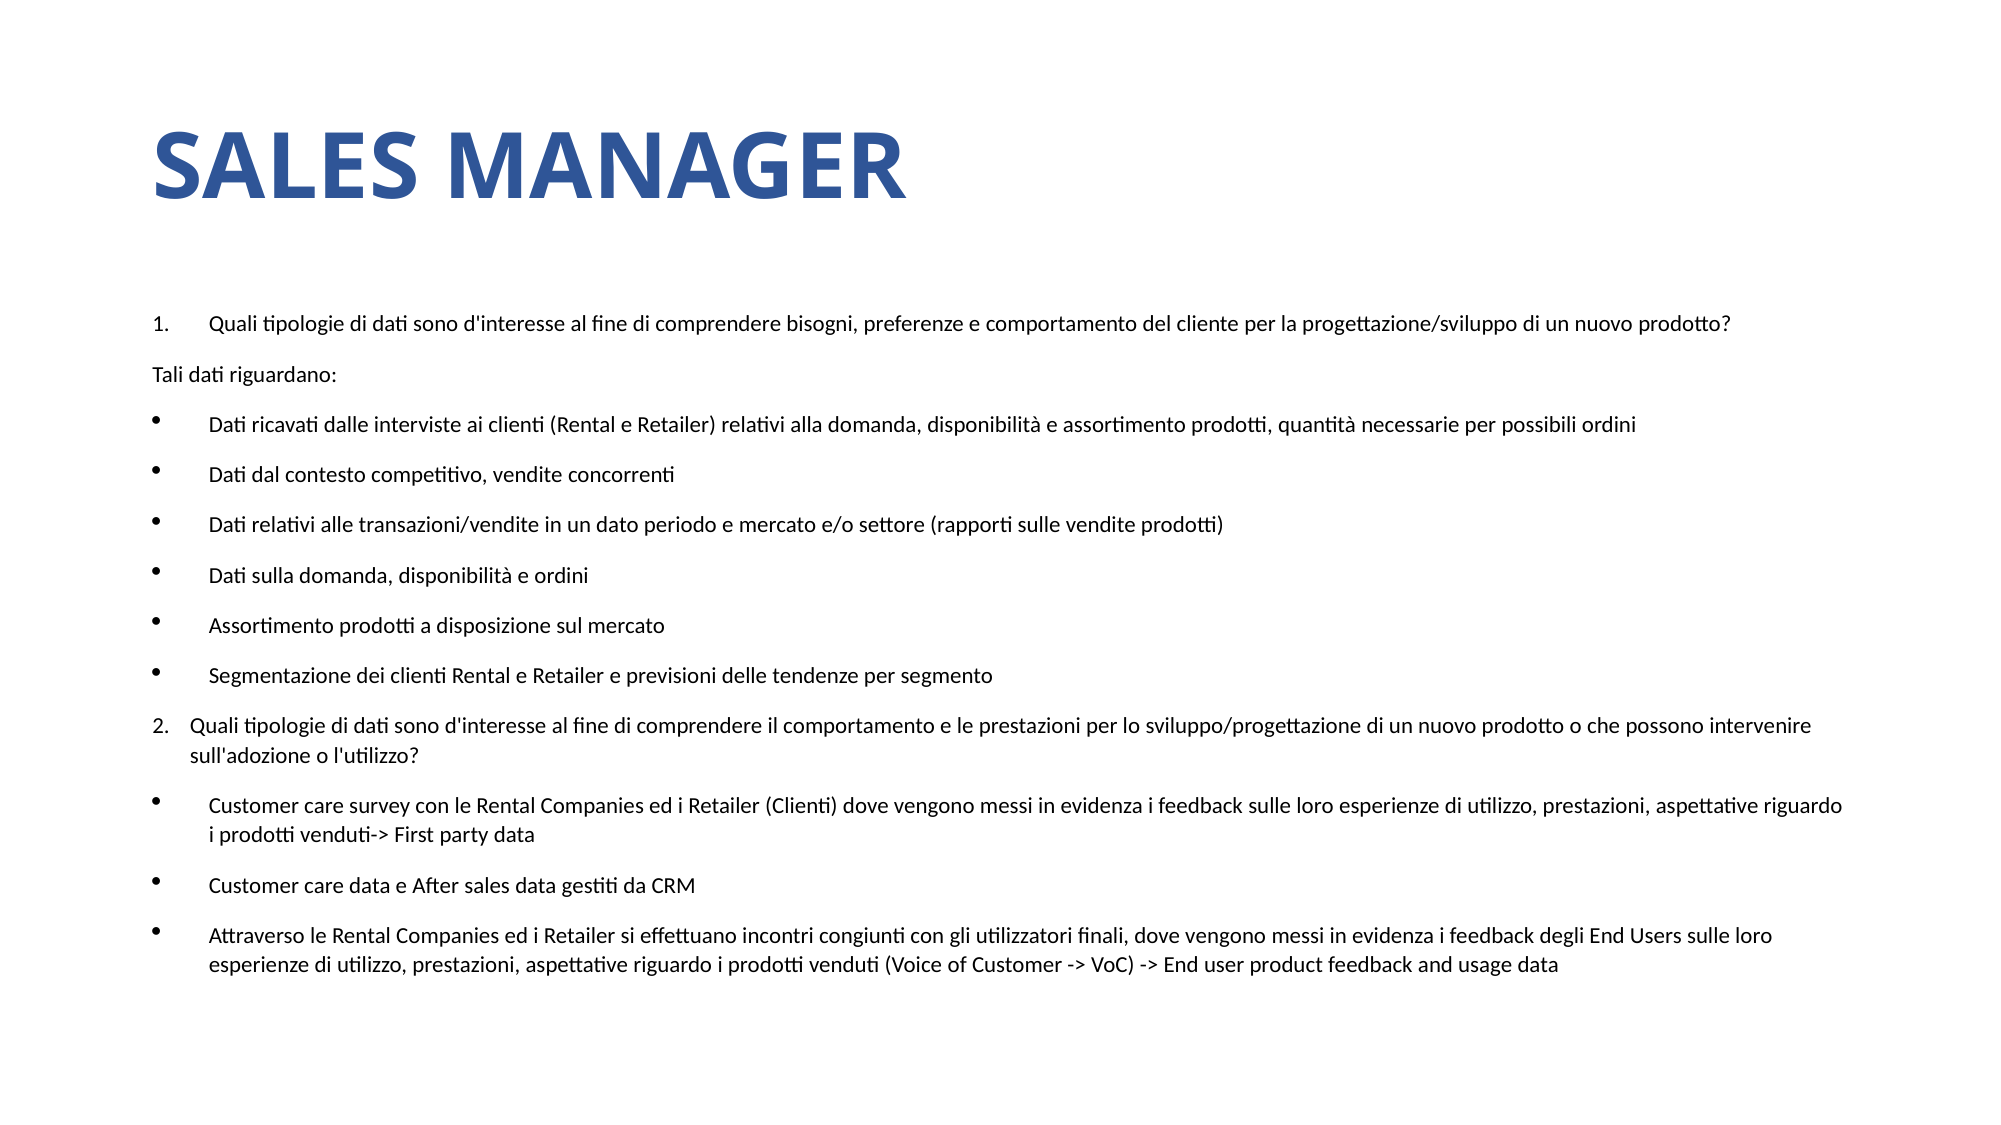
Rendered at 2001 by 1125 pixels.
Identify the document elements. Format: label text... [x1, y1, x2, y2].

title SALES MANAGER [137, 59, 1863, 278]
list Quali tipologie di dati sono d'interesse al fine di comprendere bisogni, preferenze e comportamento del cliente per la progettazione/sviluppo di un nuovo prodotto? Tali dati riguardano: Dati ricavati dalle interviste ai clienti (Rental e Retailer) relativi alla domanda, disponibilità e assortimento prodotti, quantità necessarie per possibili ordini Dati dal contesto competitivo, vendite concorrenti Dati relativi alle transazioni/vendite in un dato periodo e mercato e/o settore (rapporti sulle vendite prodotti) Dati sulla domanda, disponibilità e ordini Assortimento prodotti a disposizione sul mercato Segmentazione dei clienti Rental e Retailer e previsioni delle tendenze per segmento Quali tipologie di dati sono d'interesse al fine di comprendere il comportamento e le prestazioni per lo sviluppo/progettazione di un nuovo prodotto o che possono intervenire sull'adozione o l'utilizzo? Customer care survey con le Rental Companies ed i Retailer (Clienti) dove vengono messi in evidenza i feedback sulle loro esperienze di utilizzo, prestazioni, aspettative riguardo i prodotti venduti-> First party data Customer care data e After sales data gestiti da CRM Attraverso le Rental Companies ed i Retailer si effettuano incontri congiunti con gli utilizzatori finali, dove vengono messi in evidenza i feedback degli End Users sulle loro esperienze di utilizzo, prestazioni, aspettative riguardo i prodotti venduti (Voice of Customer -> VoC) -> End user product feedback and usage data [137, 299, 1863, 1014]
